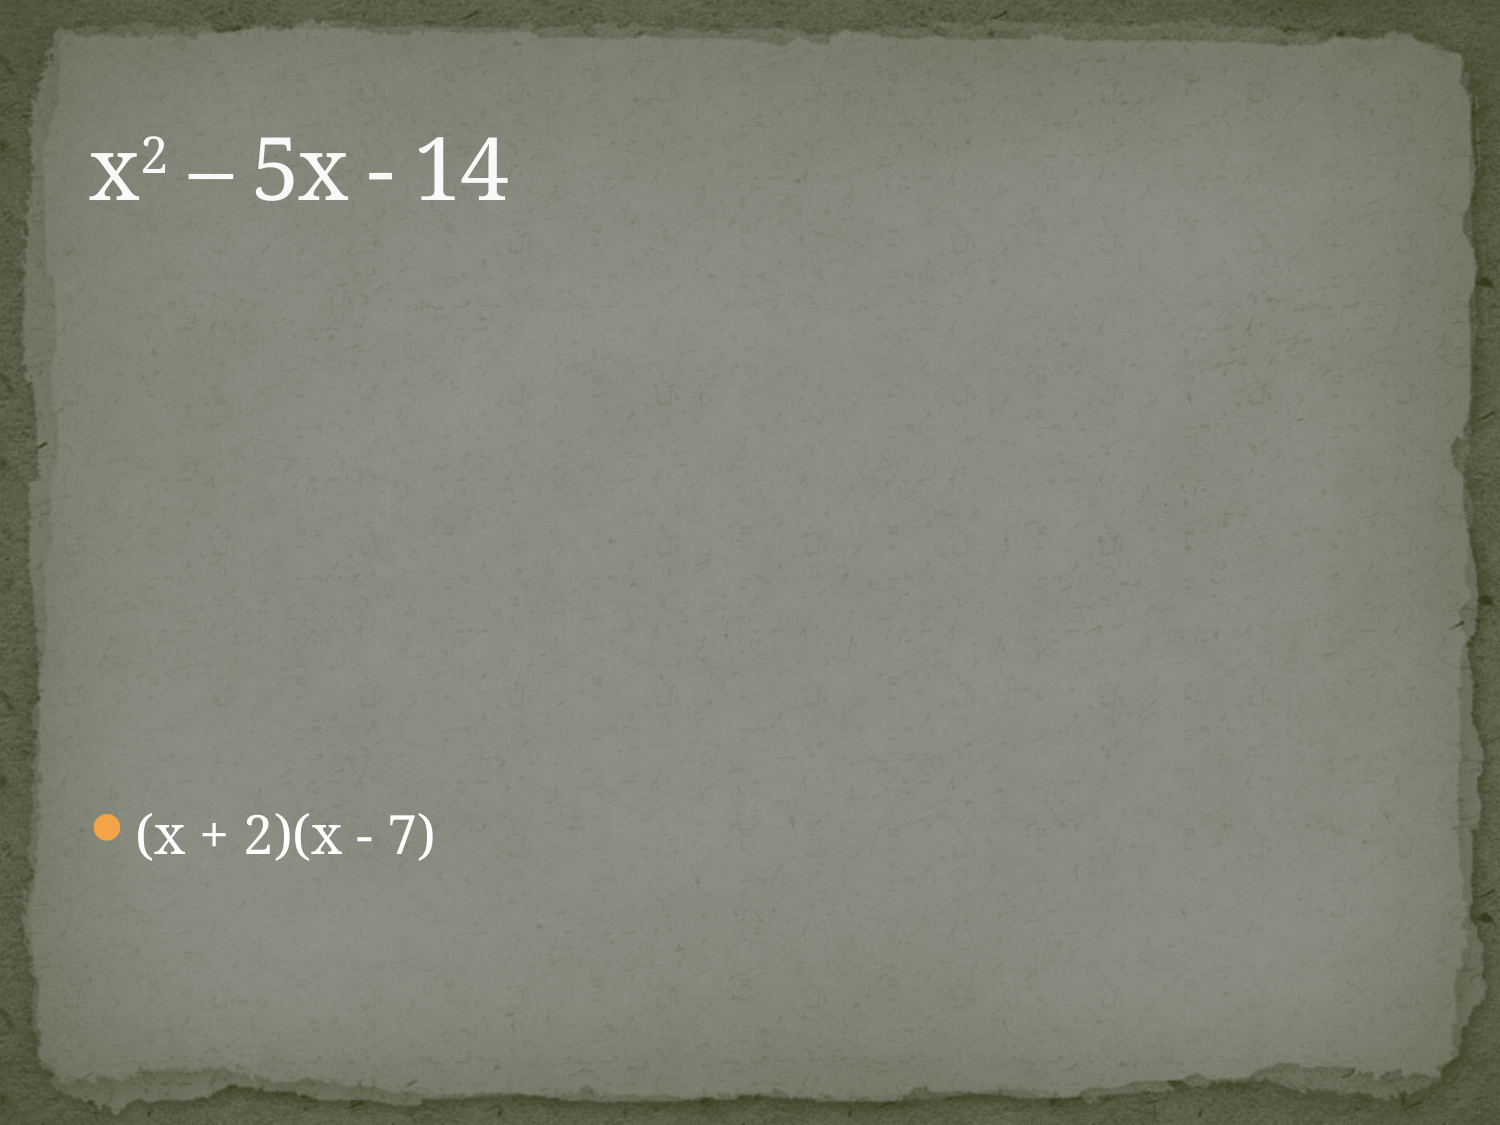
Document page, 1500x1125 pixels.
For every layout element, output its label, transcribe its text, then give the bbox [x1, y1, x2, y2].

title x2 – 5x - 14 [74, 24, 1425, 225]
list (x + 2)(x - 7) [75, 249, 1425, 1000]
